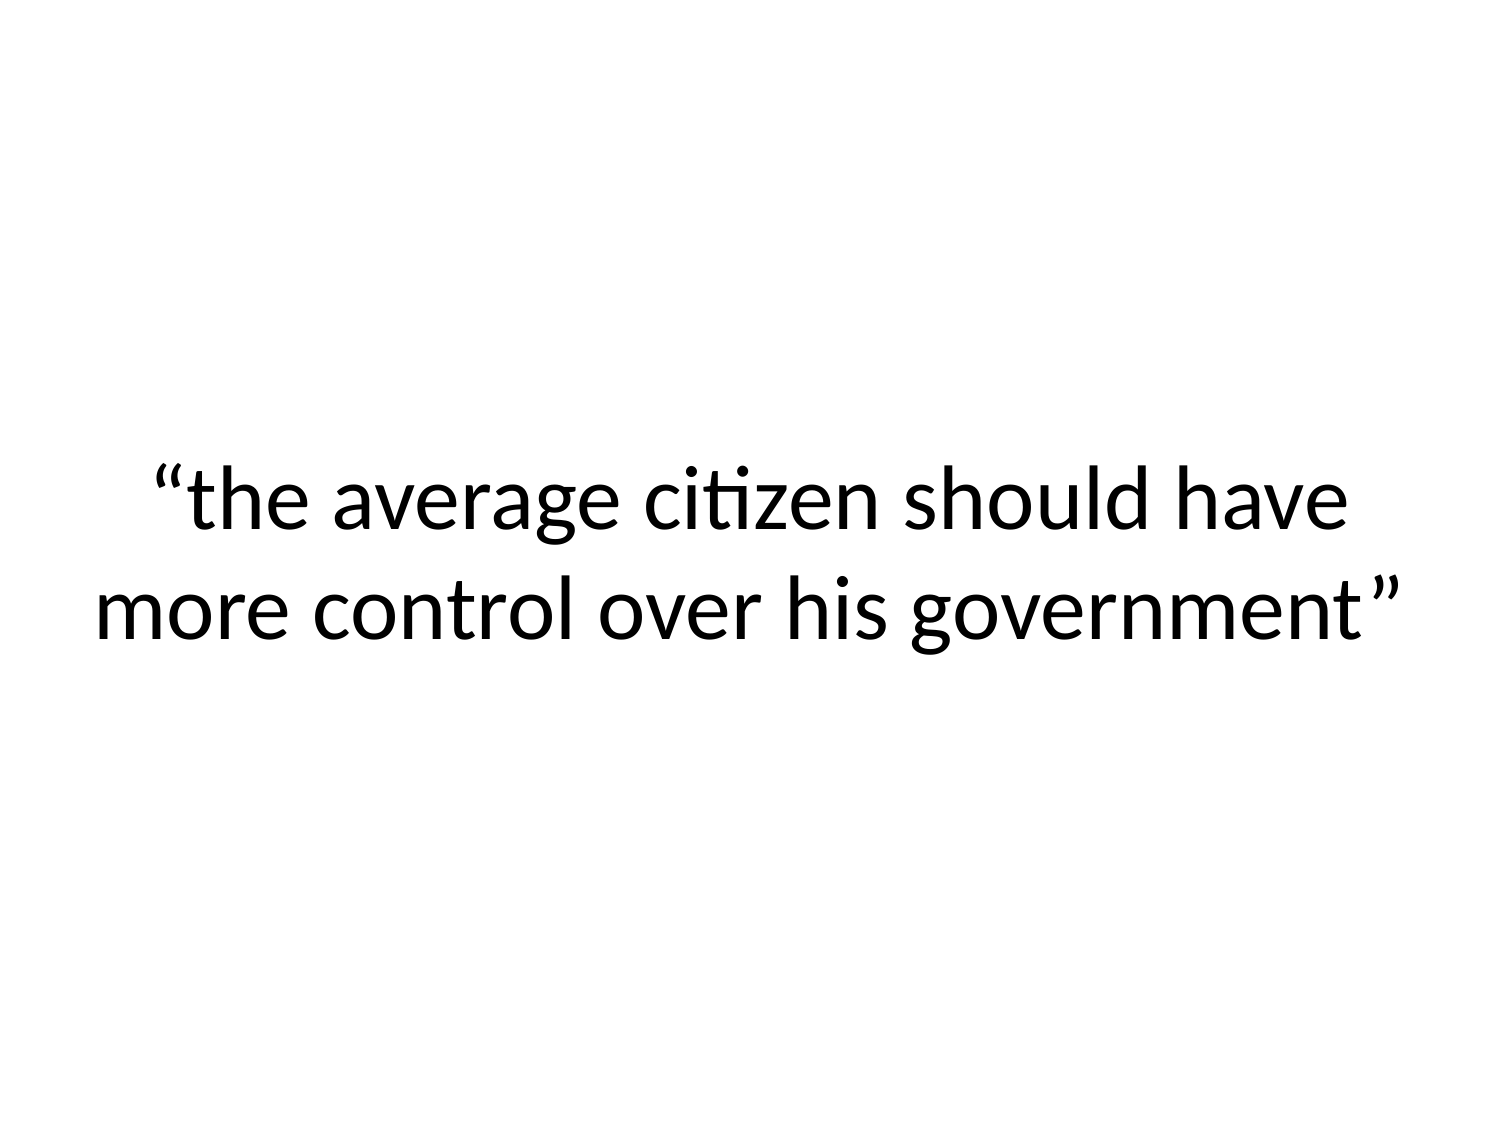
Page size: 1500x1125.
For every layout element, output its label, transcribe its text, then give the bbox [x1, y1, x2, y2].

title “the average citizen should have more control over his government” [74, 44, 1426, 1051]
